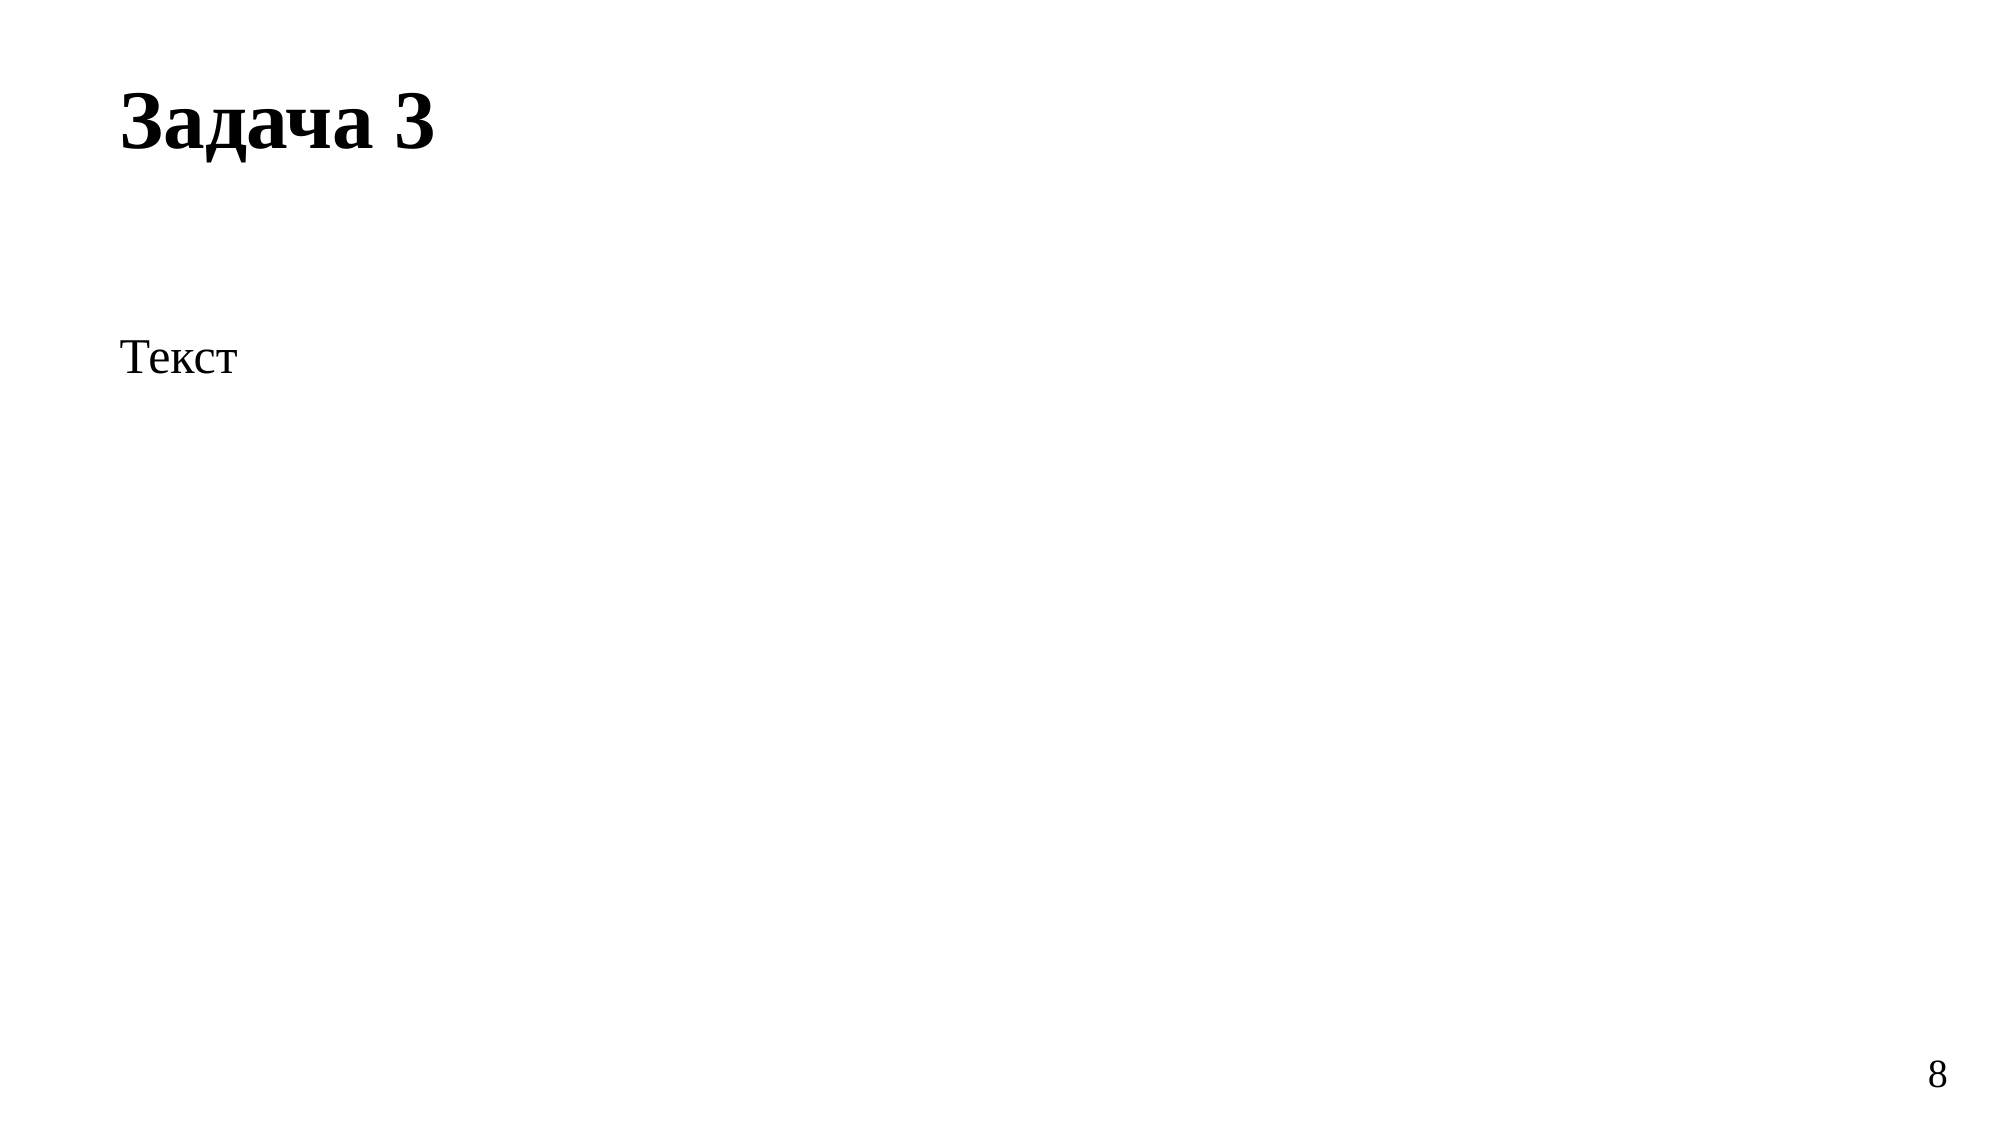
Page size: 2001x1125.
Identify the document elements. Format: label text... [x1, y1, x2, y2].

text_box 8 [1893, 1044, 1983, 1104]
title Текст [104, 322, 1830, 854]
text_box Задача 3 [104, 58, 1105, 173]
